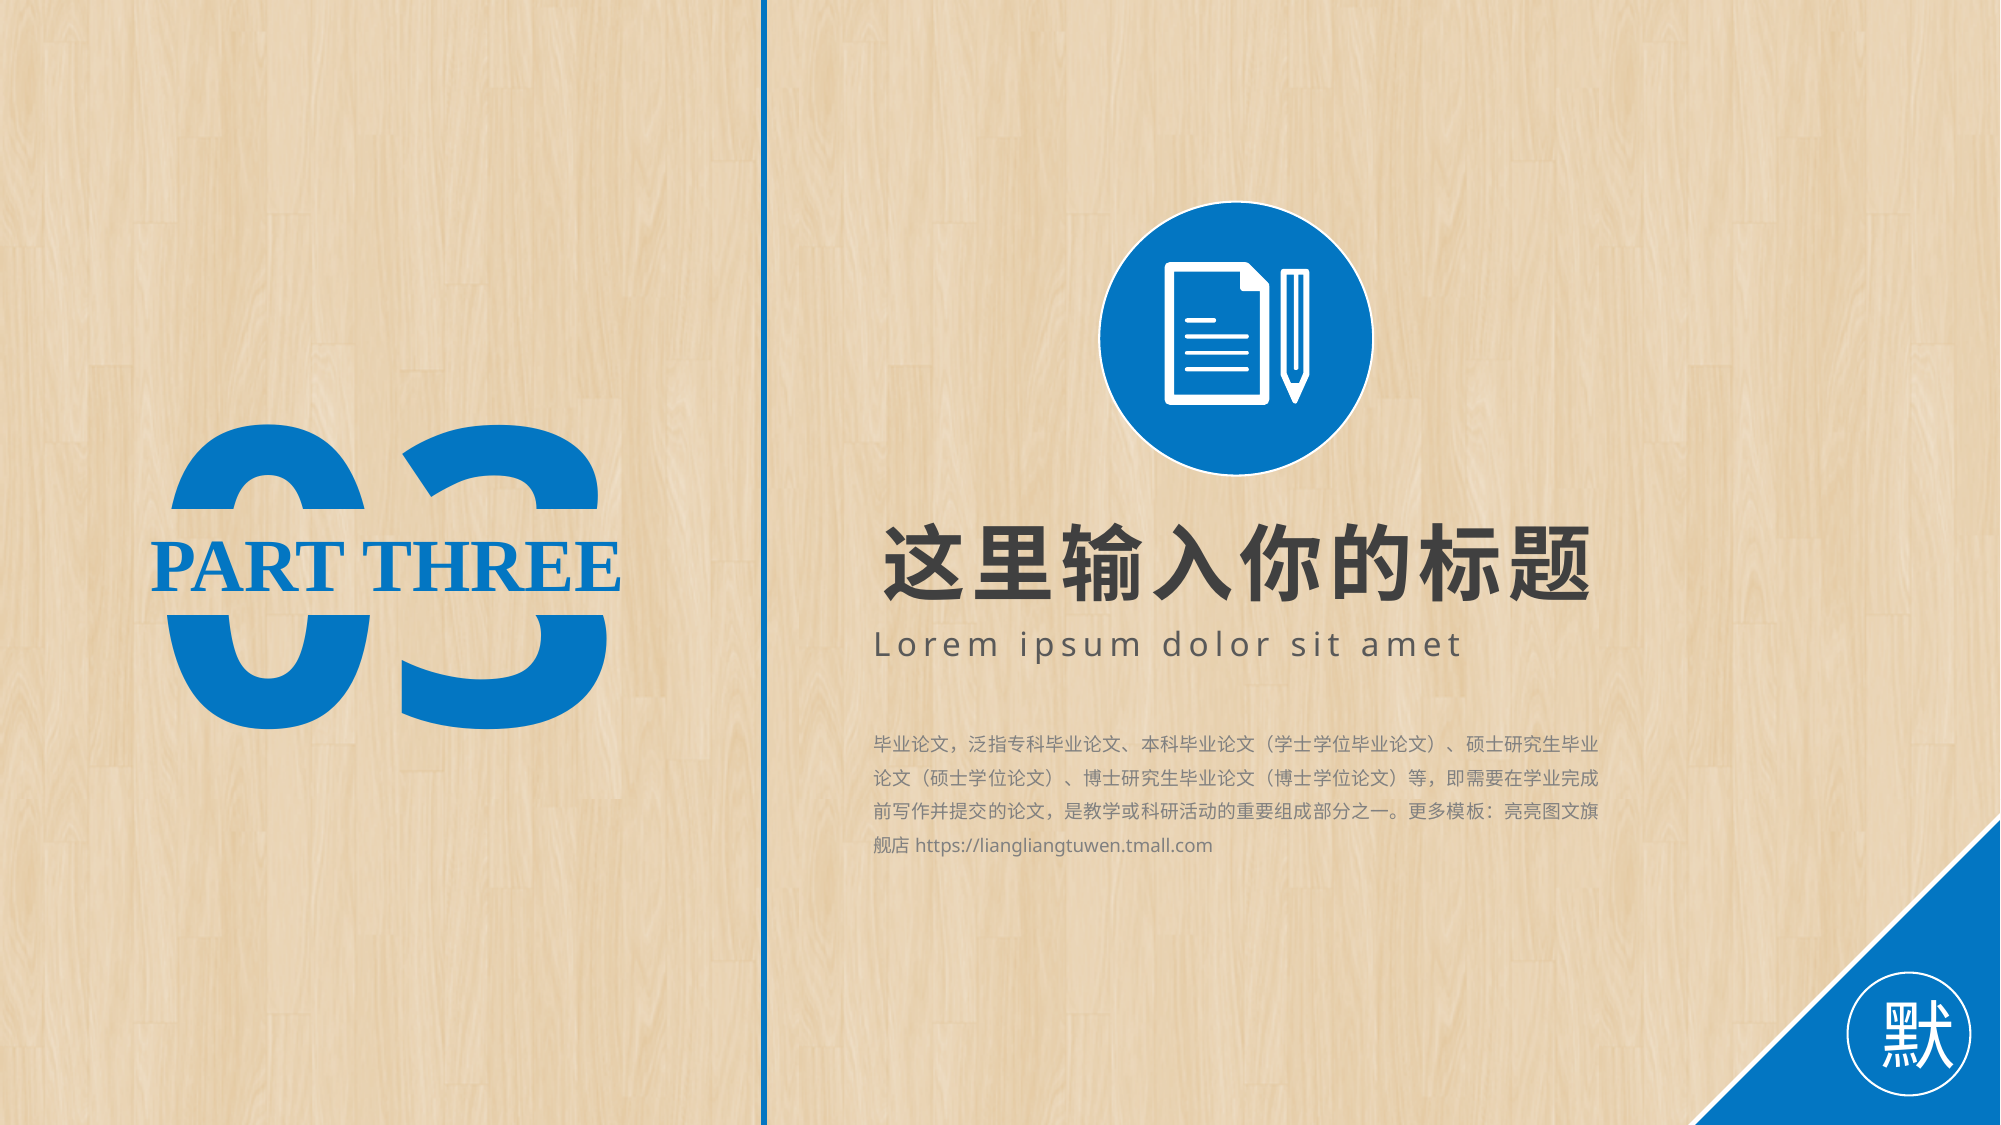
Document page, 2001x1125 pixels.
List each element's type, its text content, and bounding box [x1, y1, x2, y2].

text_box 默 [1846, 971, 1972, 1097]
picture [0, 0, 761, 1125]
text_box 这里输入你的标题 [867, 503, 1607, 615]
text_box [1686, 811, 2000, 1125]
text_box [1099, 201, 1374, 476]
picture [767, 0, 2001, 1125]
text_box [42, 303, 733, 822]
text_box 毕业论文，泛指专科毕业论文、本科毕业论文（学士学位毕业论文）、硕士研究生毕业论文（硕士学位论文）、博士研究生毕业论文（博士学位论文）等，即需要在学业完成前写作并提交的论文，是教学或科研活动的重要组成部分之一。更多模板：亮亮图文旗舰店https://liangliangtuwen.tmall.com [858, 713, 1614, 864]
text_box [1693, 818, 2000, 1125]
text_box Lorem ipsum dolor sit amet [858, 615, 1614, 671]
